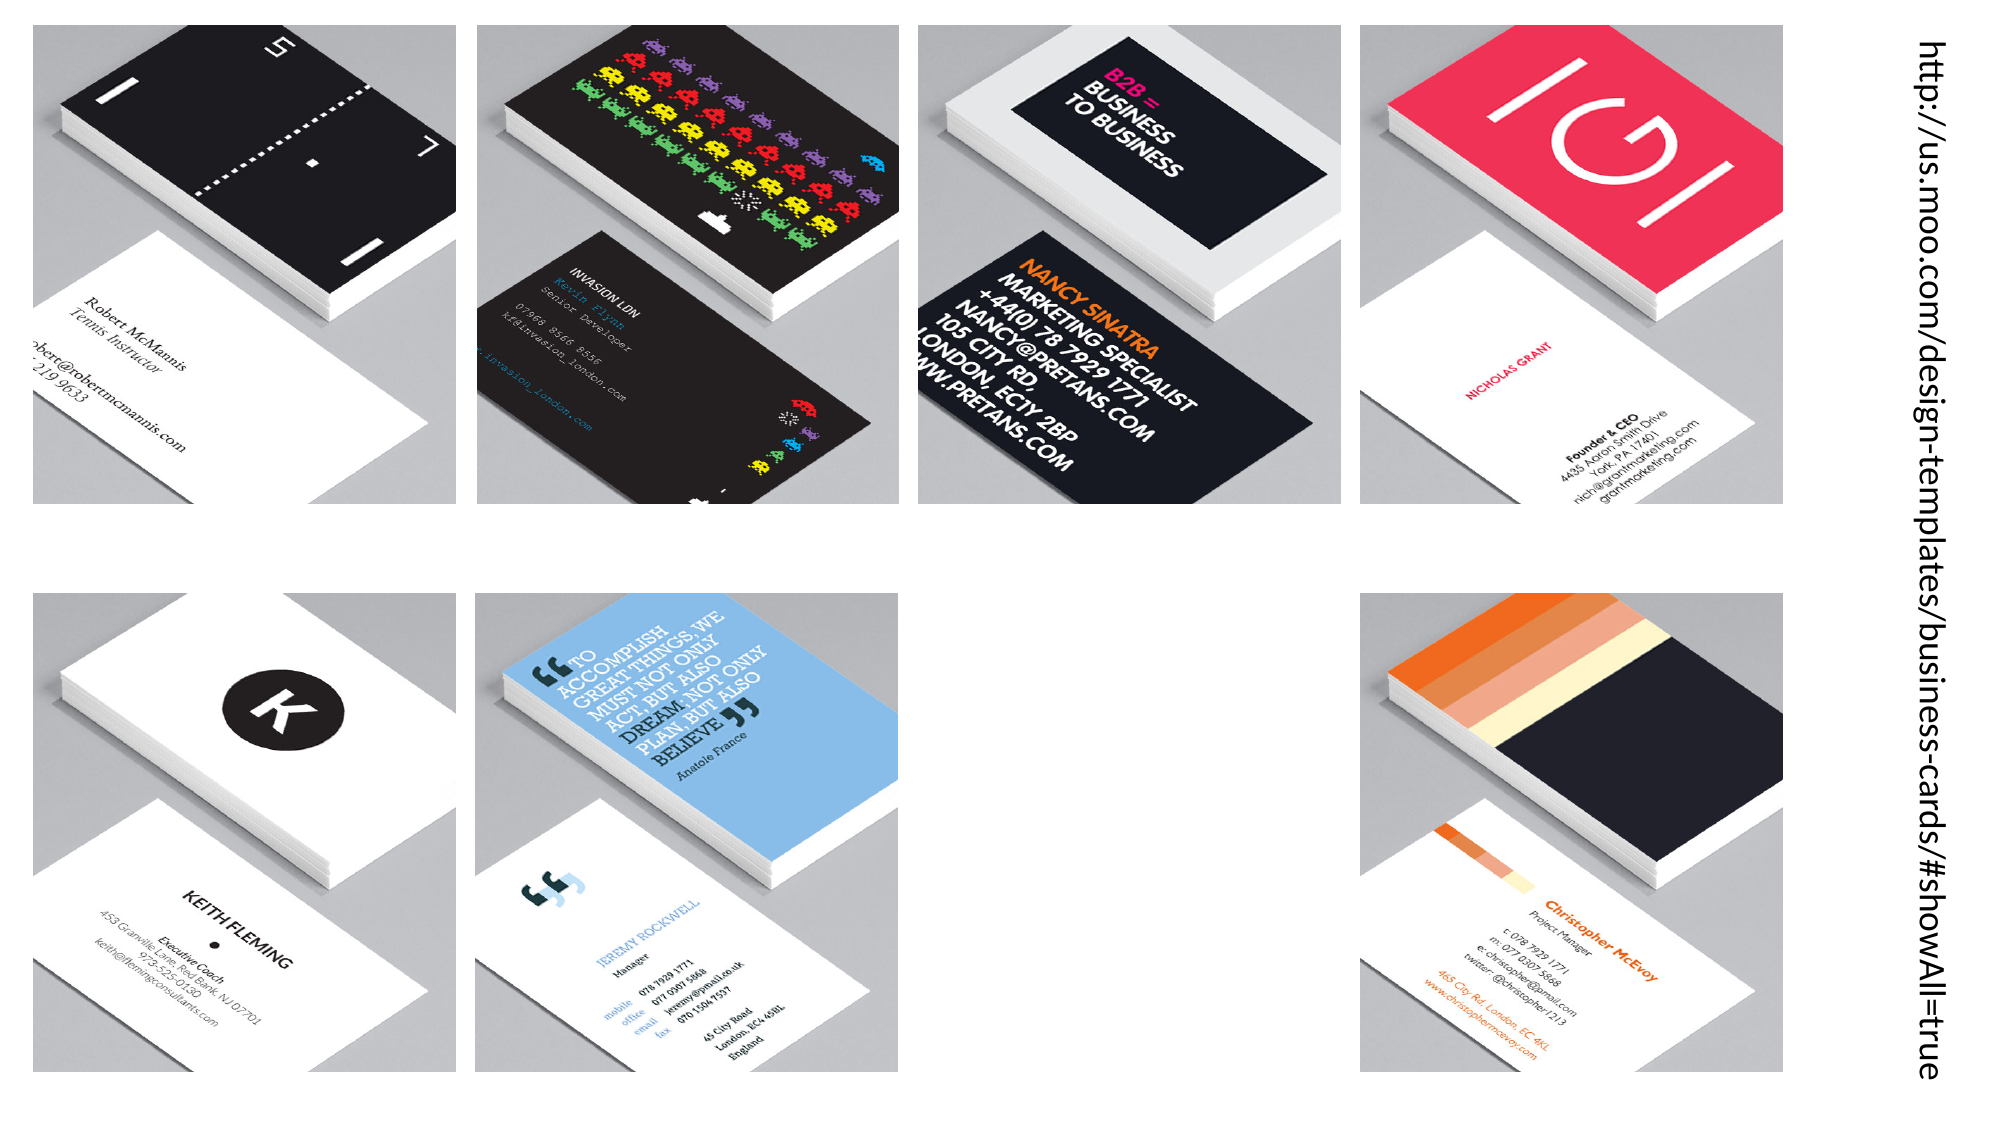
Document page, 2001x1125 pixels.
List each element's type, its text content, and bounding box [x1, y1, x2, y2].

picture [1360, 25, 1783, 504]
picture [33, 25, 456, 504]
picture [918, 25, 1341, 504]
picture [1360, 592, 1783, 1072]
picture [33, 592, 456, 1072]
picture [475, 592, 898, 1072]
text_box http://us.moo.com/design-templates/business-cards/#showAll=true [1904, 25, 1965, 1125]
picture [477, 25, 900, 504]
